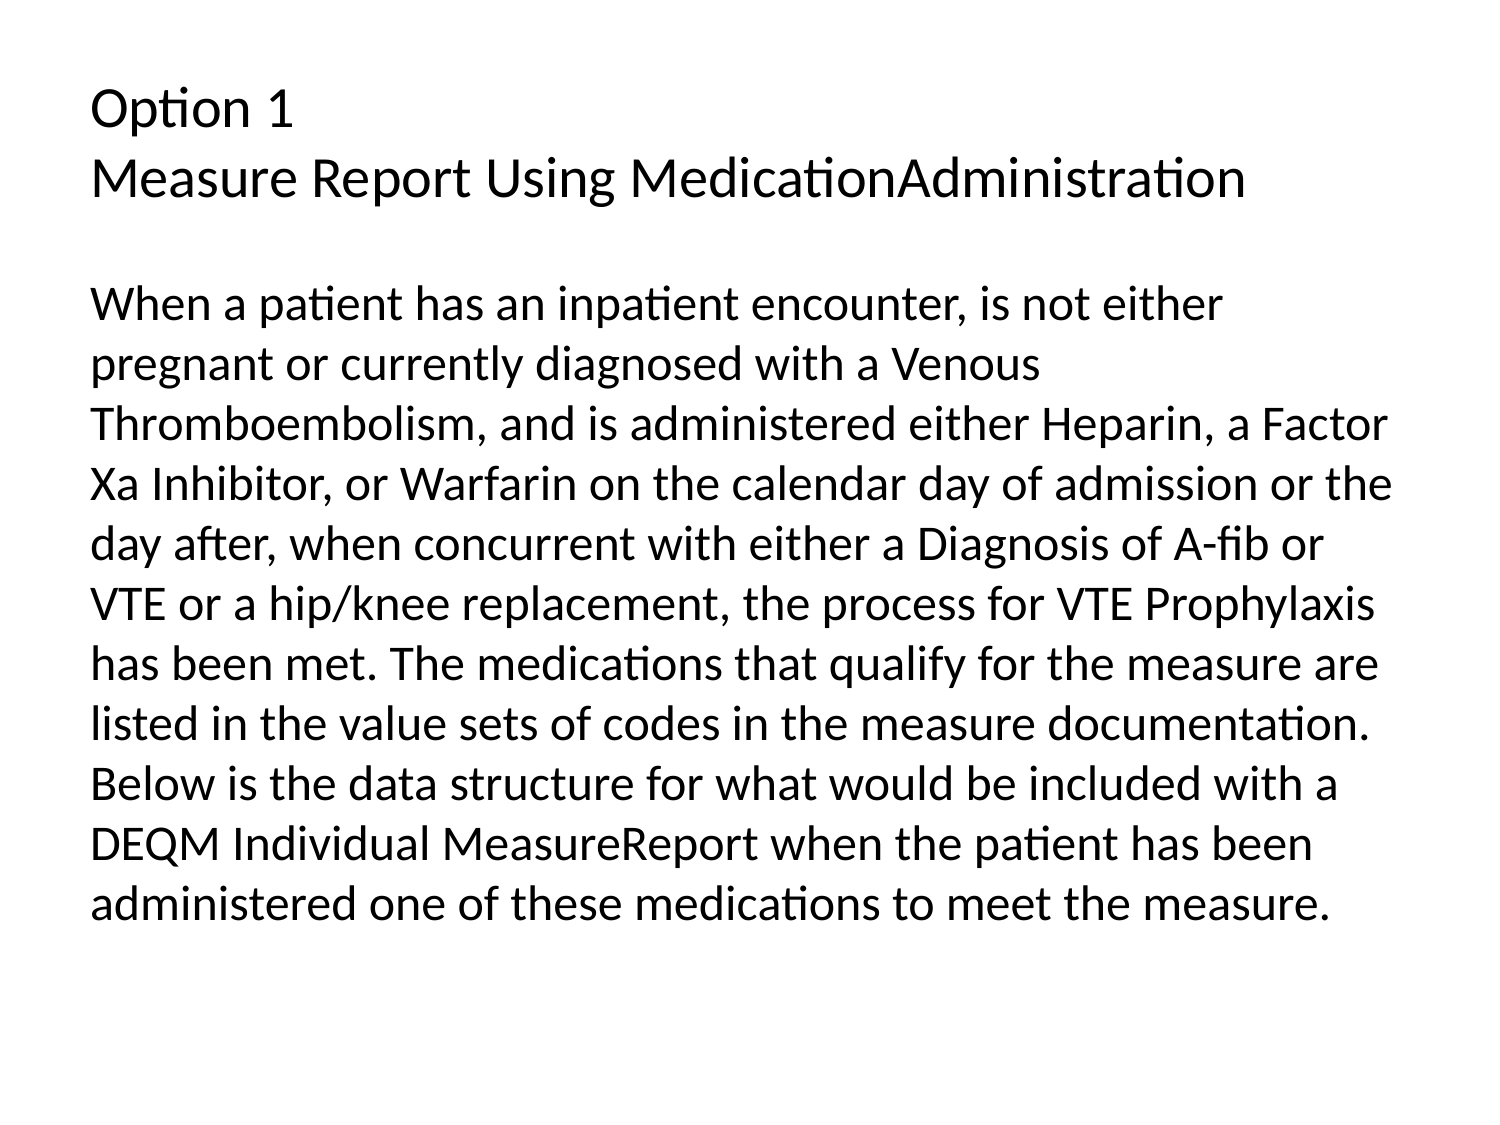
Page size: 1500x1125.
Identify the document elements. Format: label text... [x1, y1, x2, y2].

list When a patient has an inpatient encounter, is not either pregnant or currently diagnosed with a Venous Thromboembolism, and is administered either Heparin, a Factor Xa Inhibitor, or Warfarin on the calendar day of admission or the day after, when concurrent with either a Diagnosis of A-fib or VTE or a hip/knee replacement, the process for VTE Prophylaxis has been met. The medications that qualify for the measure are listed in the value sets of codes in the measure documentation. Below is the data structure for what would be included with a DEQM Individual MeasureReport when the patient has been administered one of these medications to meet the measure. [75, 262, 1425, 1005]
title Option 1 Measure Report Using MedicationAdministration [75, 45, 1425, 233]
